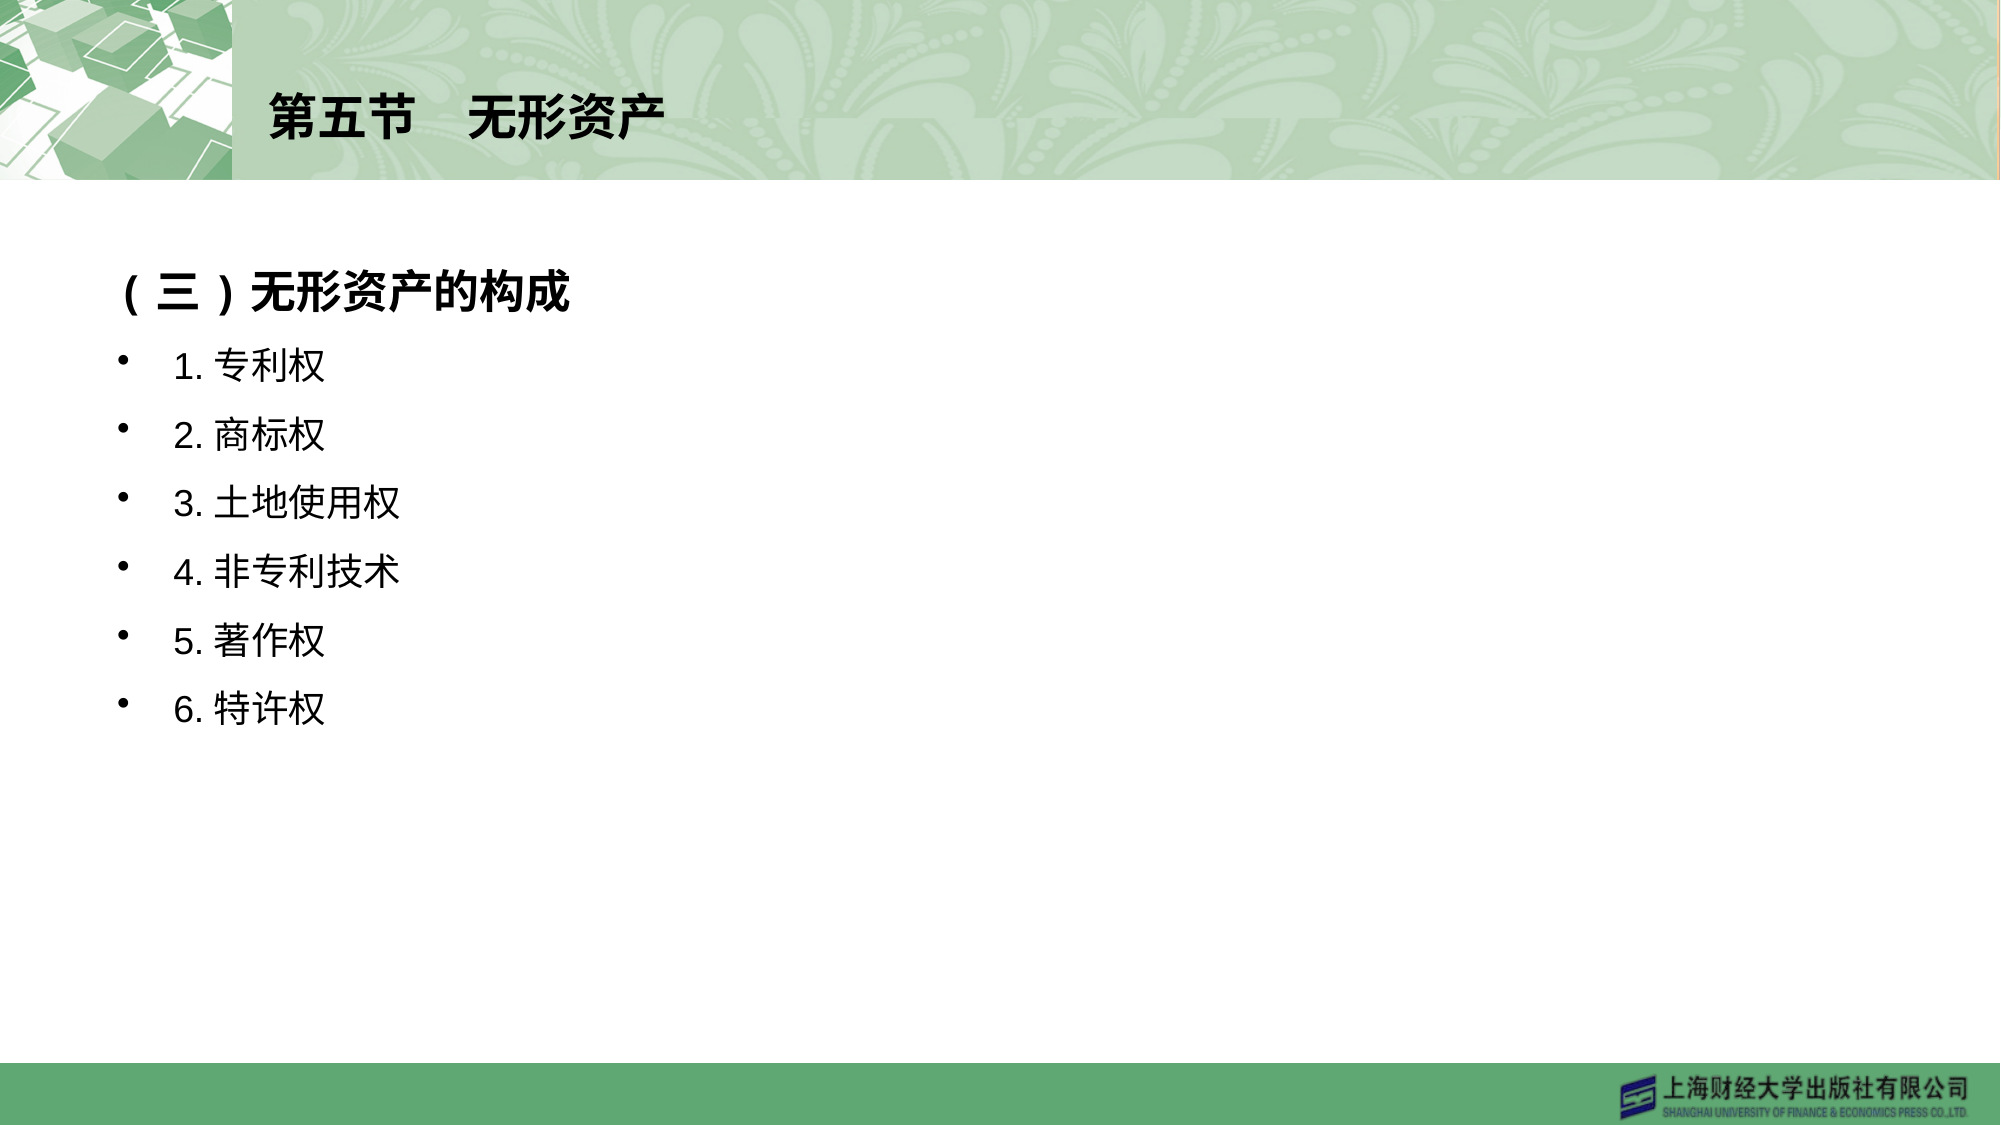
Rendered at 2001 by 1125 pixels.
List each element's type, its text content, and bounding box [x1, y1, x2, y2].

title 第五节 无形资产 [252, 64, 1609, 168]
list (三)无形资产的构成 1.专利权 2.商标权 3.土地使用权 4.非专利技术 5.著作权 6.特许权 [102, 241, 1898, 1065]
picture [0, 0, 2001, 1125]
